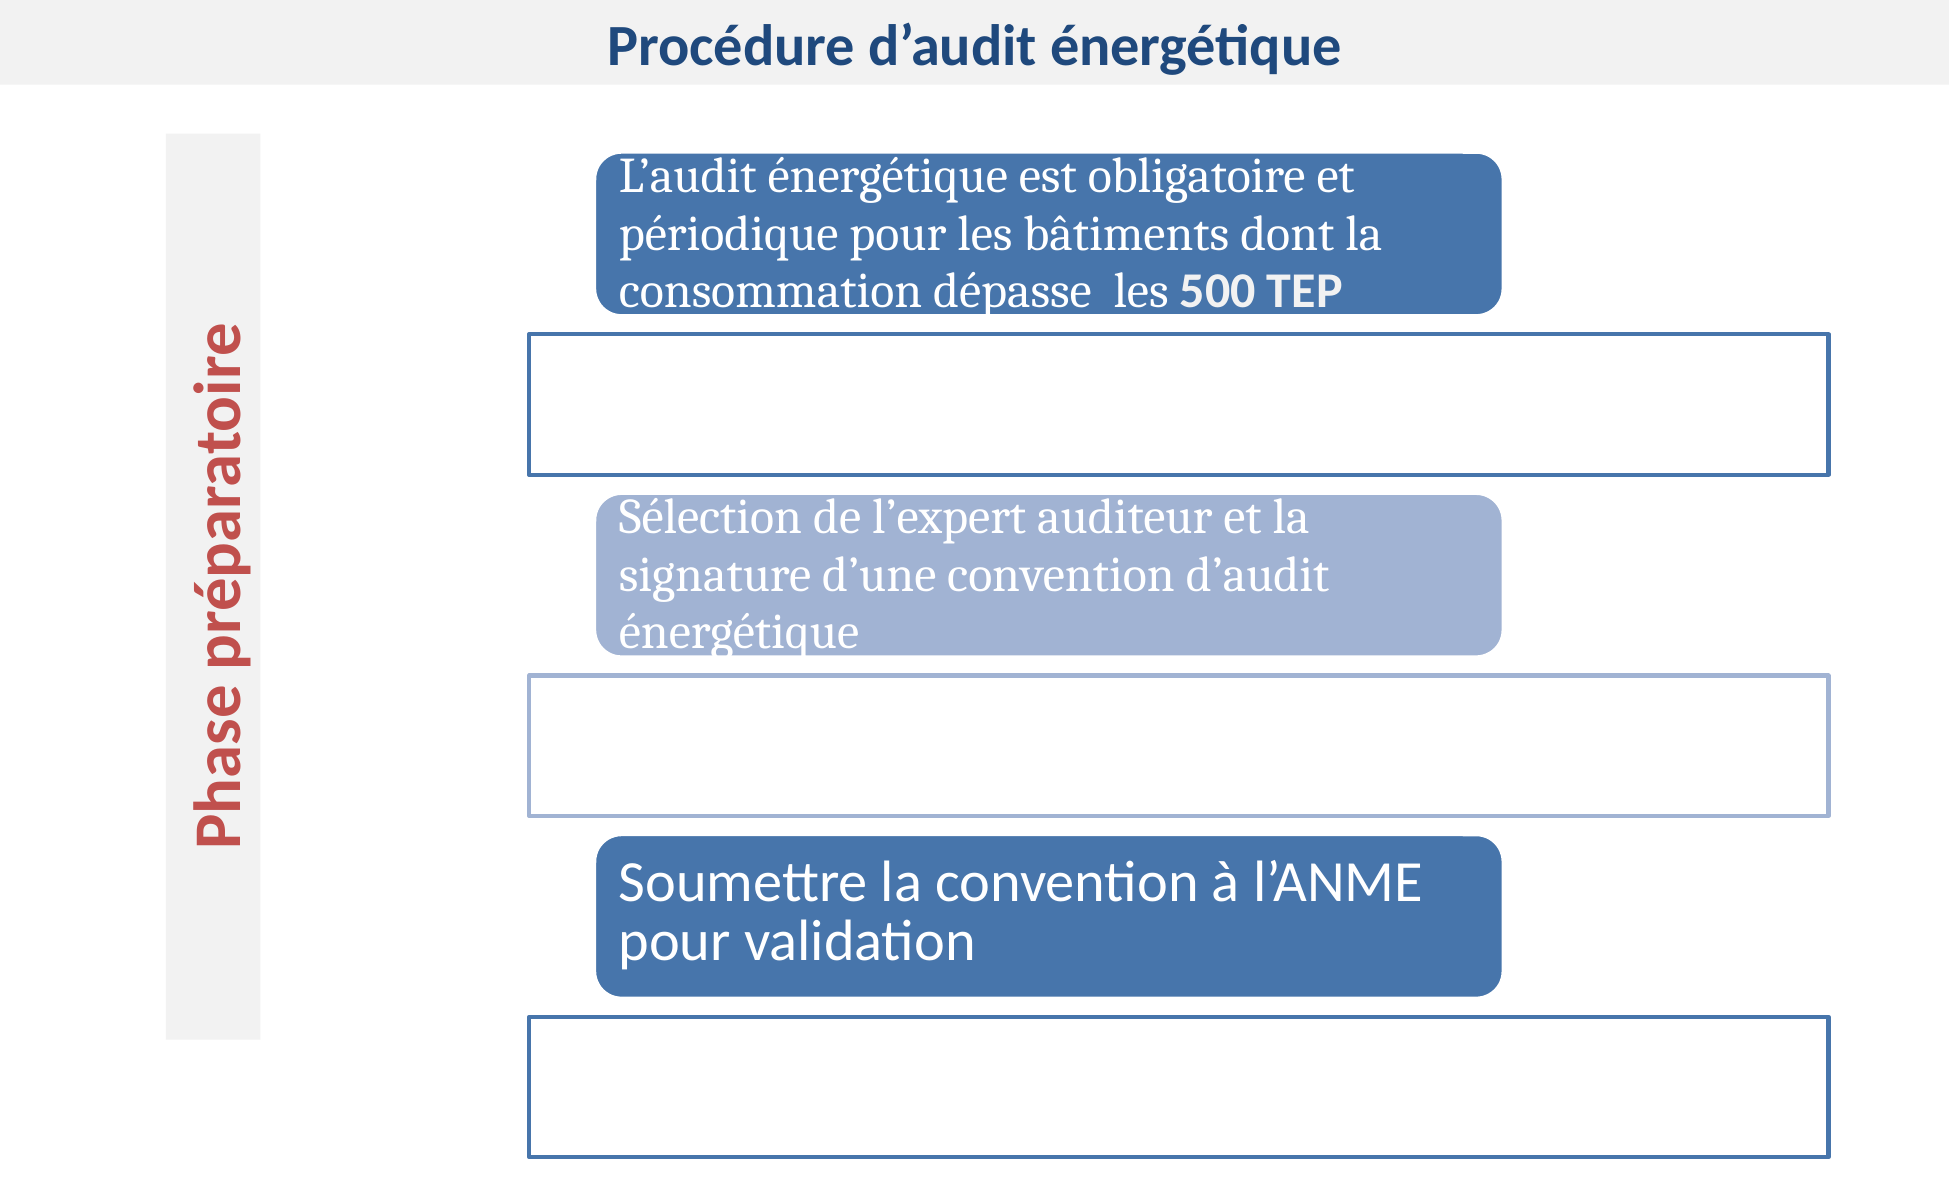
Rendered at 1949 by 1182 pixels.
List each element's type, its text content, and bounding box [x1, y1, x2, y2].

text_box Phase préparatoire [165, 133, 261, 1040]
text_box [528, 133, 1829, 1158]
text_box Procédure d’audit énergétique [0, 0, 1949, 85]
